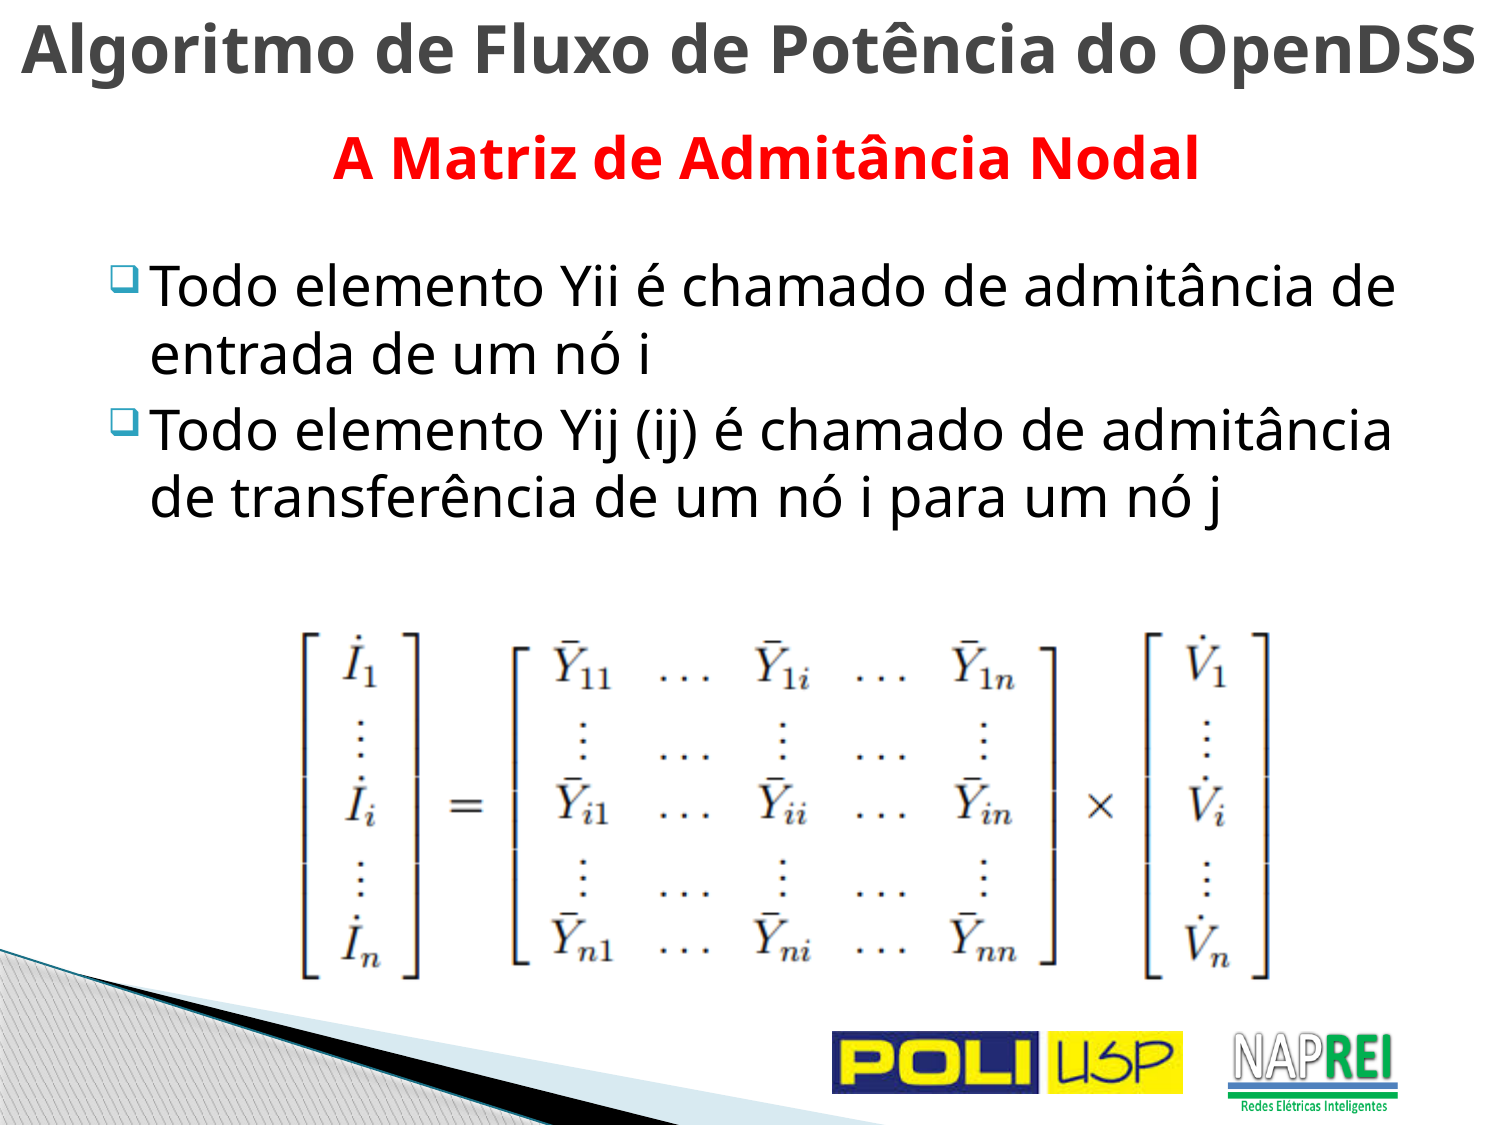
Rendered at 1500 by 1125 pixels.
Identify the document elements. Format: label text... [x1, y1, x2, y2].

picture [1222, 1031, 1399, 1114]
picture [277, 603, 1298, 1012]
text_box A Matriz de Admitância Nodal [17, 114, 1500, 199]
text_box Algoritmo de Fluxo de Potência do OpenDSS [0, 0, 1500, 114]
picture [832, 1031, 1183, 1094]
